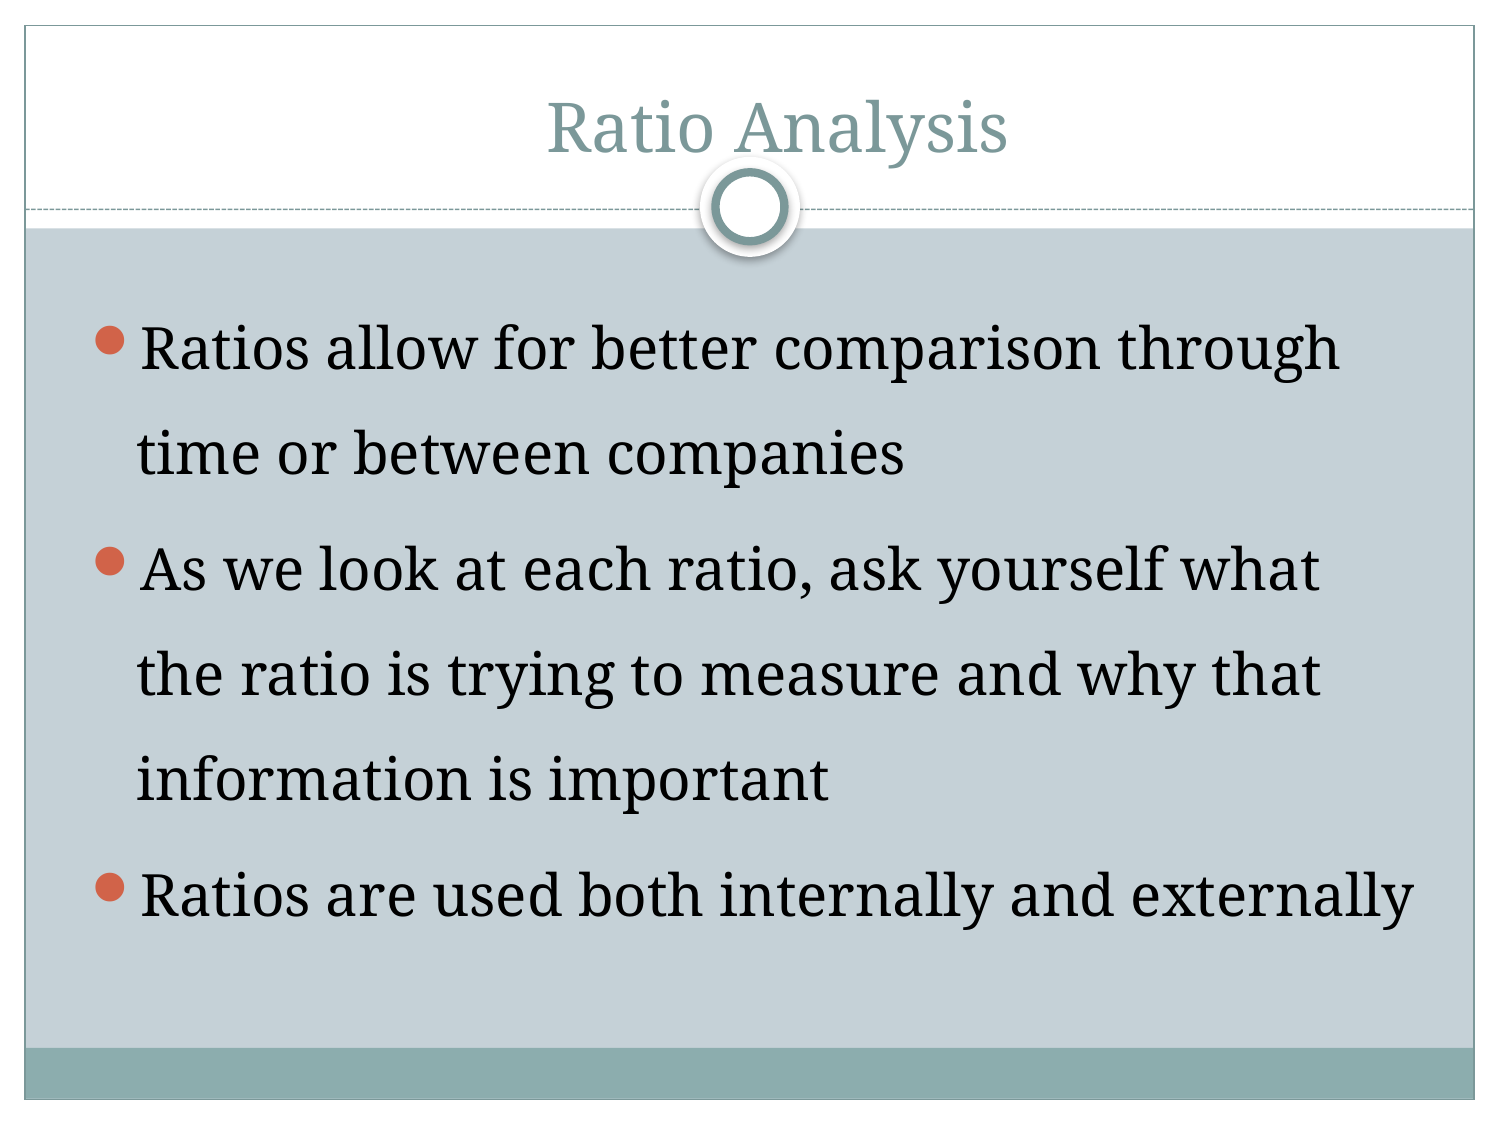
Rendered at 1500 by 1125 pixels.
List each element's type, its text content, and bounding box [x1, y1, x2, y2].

text_box Ratios allow for better comparison through time or between companies As we look at each ratio, ask yourself what the ratio is trying to measure and why that information is important Ratios are used both internally and externally [76, 269, 1436, 1012]
title Ratio Analysis [183, 30, 1374, 174]
